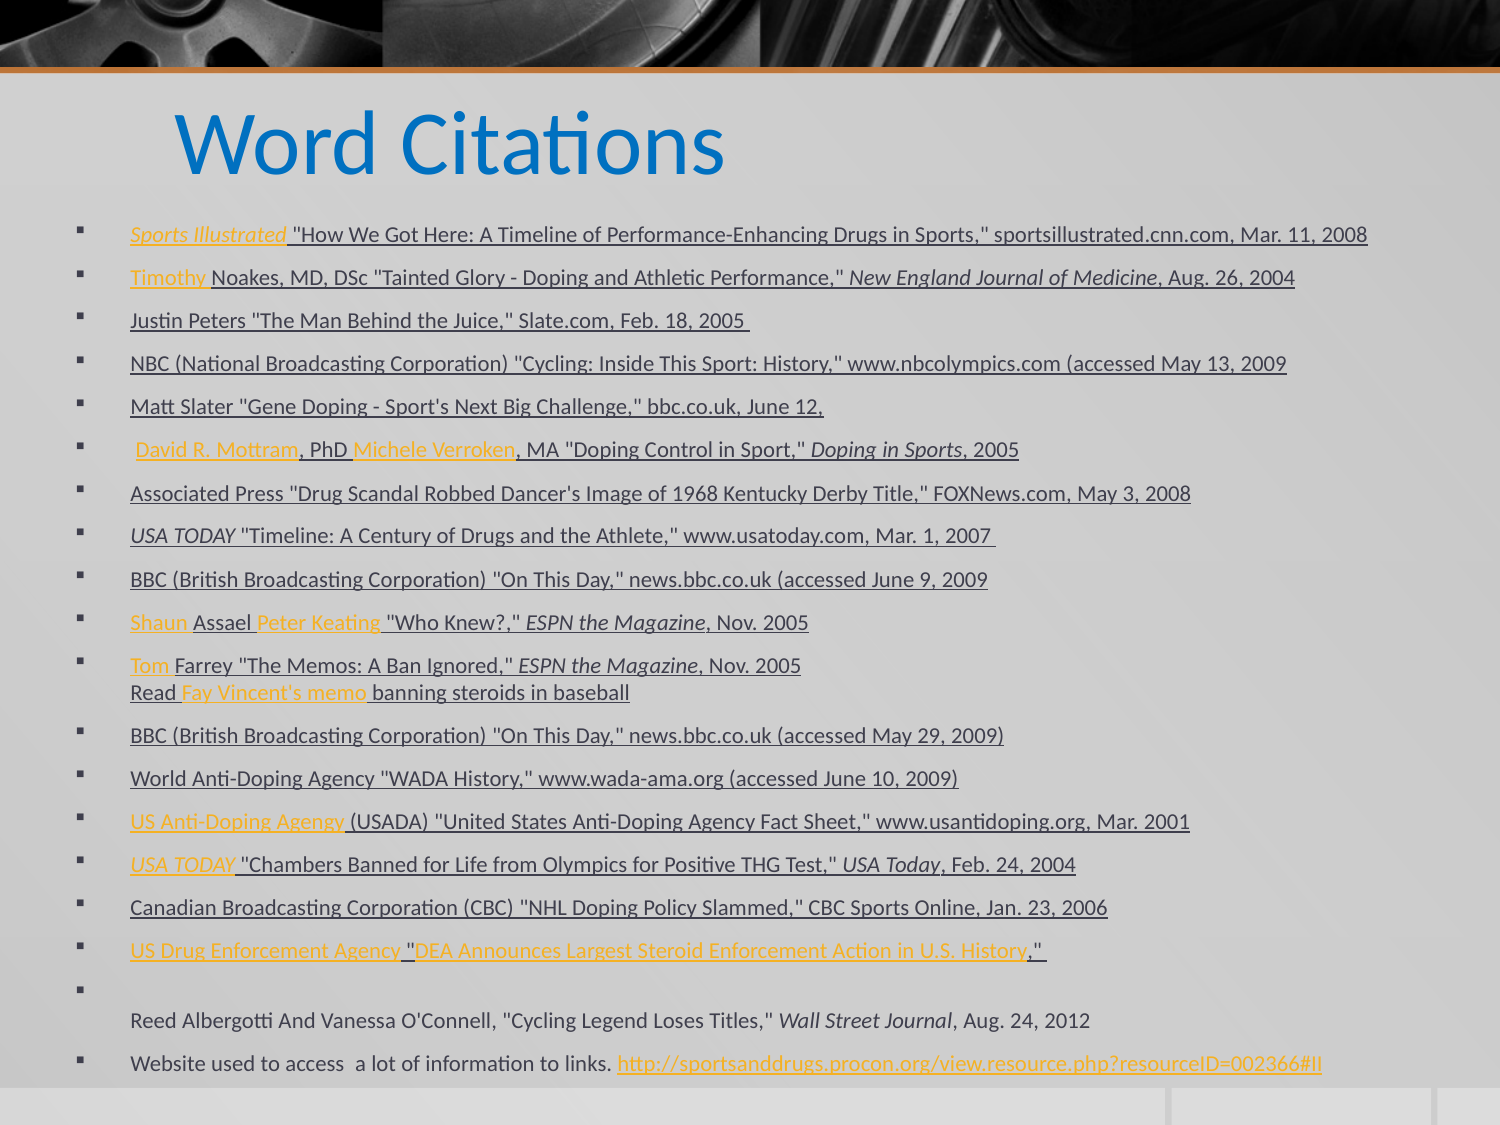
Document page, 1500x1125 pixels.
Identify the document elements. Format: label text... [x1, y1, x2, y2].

list Sports Illustrated "How We Got Here: A Timeline of Performance-Enhancing Drugs in Sports," sportsillustrated.cnn.com, Mar. 11, 2008 Timothy Noakes, MD, DSc "Tainted Glory - Doping and Athletic Performance," New England Journal of Medicine, Aug. 26, 2004 Justin Peters "The Man Behind the Juice," Slate.com, Feb. 18, 2005 NBC (National Broadcasting Corporation) "Cycling: Inside This Sport: History," www.nbcolympics.com (accessed May 13, 2009 Matt Slater "Gene Doping - Sport's Next Big Challenge," bbc.co.uk, June 12, David R. Mottram, PhD Michele Verroken, MA "Doping Control in Sport," Doping in Sports, 2005 Associated Press "Drug Scandal Robbed Dancer's Image of 1968 Kentucky Derby Title," FOXNews.com, May 3, 2008 USA TODAY "Timeline: A Century of Drugs and the Athlete," www.usatoday.com, Mar. 1, 2007 BBC (British Broadcasting Corporation) "On This Day," news.bbc.co.uk (accessed June 9, 2009 Shaun Assael Peter Keating "Who Knew?," ESPN the Magazine, Nov. 2005 Tom Farrey "The Memos: A Ban Ignored," ESPN the Magazine, Nov. 2005 Read Fay Vincent's memo banning steroids in baseball BBC (British Broadcasting Corporation) "On This Day," news.bbc.co.uk (accessed May 29, 2009) World Anti-Doping Agency "WADA History," www.wada-ama.org (accessed June 10, 2009) US Anti-Doping Agengy (USADA) "United States Anti-Doping Agency Fact Sheet," www.usantidoping.org, Mar. 2001 USA TODAY "Chambers Banned for Life from Olympics for Positive THG Test," USA Today, Feb. 24, 2004 Canadian Broadcasting Corporation (CBC) "NHL Doping Policy Slammed," CBC Sports Online, Jan. 23, 2006 US Drug Enforcement Agency "DEA Announces Largest Steroid Enforcement Action in U.S. History," Reed Albergotti And Vanessa O'Connell, "Cycling Legend Loses Titles," Wall Street Journal, Aug. 24, 2012 Website used to access a lot of information to links. http://sportsanddrugs.procon.org/view.resource.php?resourceID=002366#II [75, 212, 1425, 1088]
picture [0, 0, 1500, 67]
title Word Citations [174, 62, 1500, 213]
